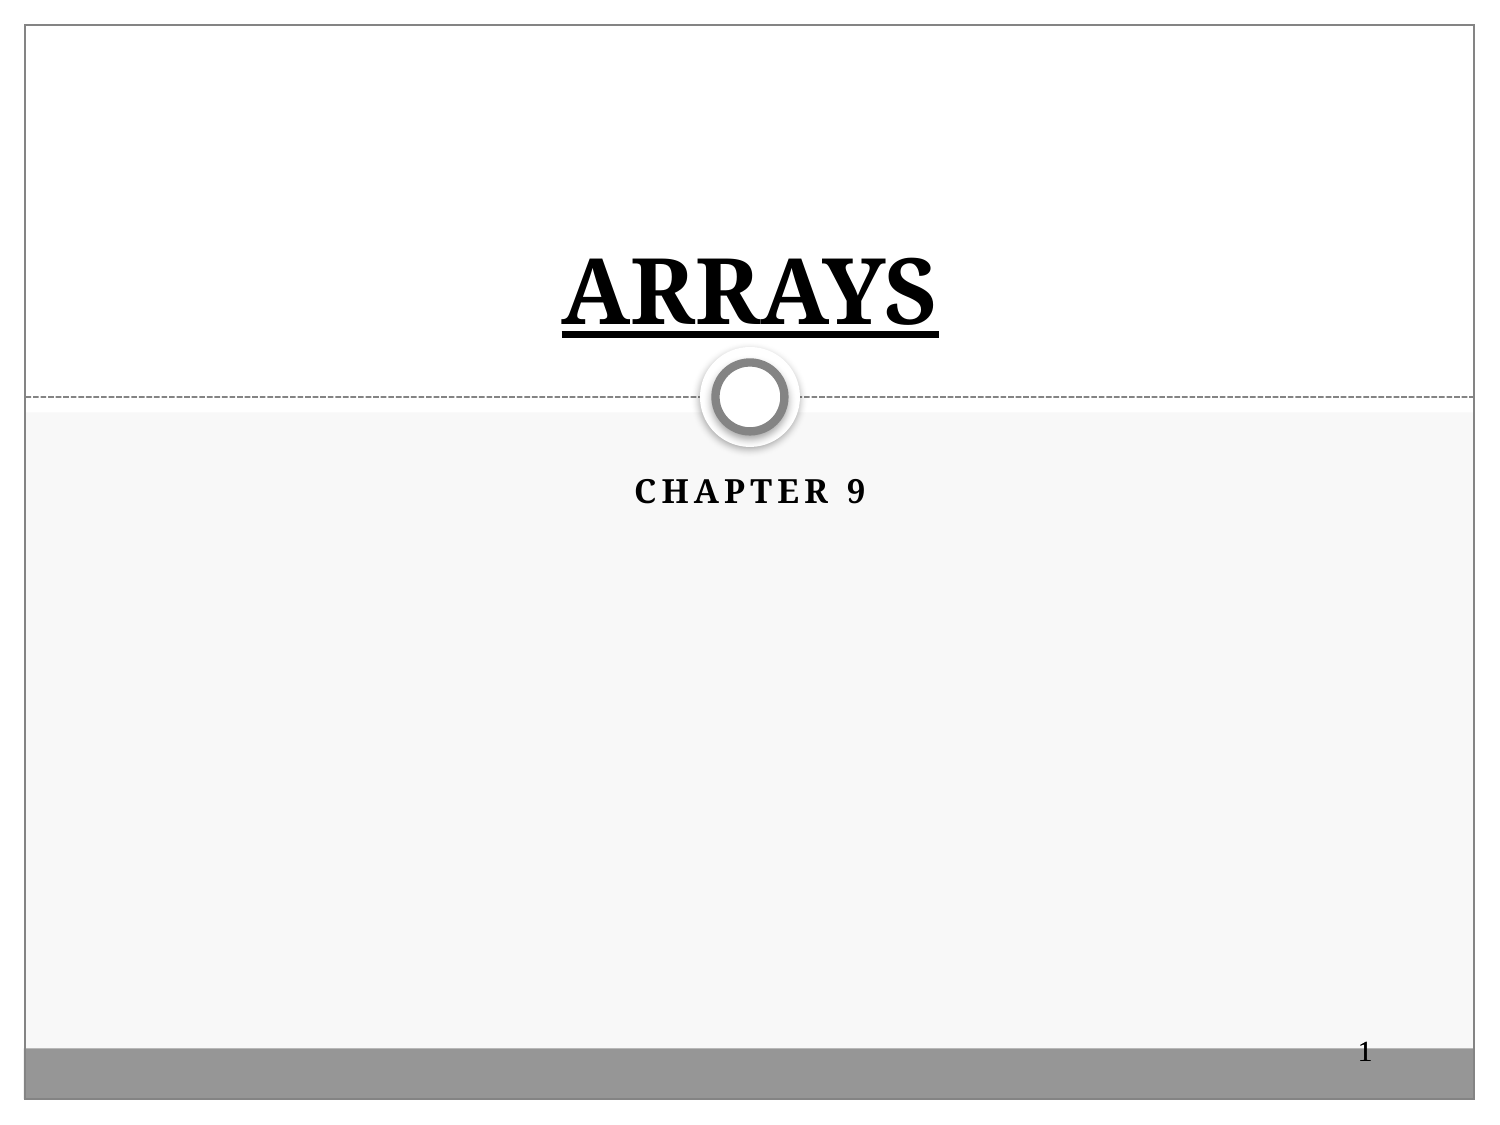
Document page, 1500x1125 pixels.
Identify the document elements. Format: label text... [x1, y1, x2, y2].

text_box 1 [1074, 1024, 1388, 1100]
title ARRAYS [112, 62, 1388, 350]
subtitle Chapter 9 [225, 462, 1275, 750]
